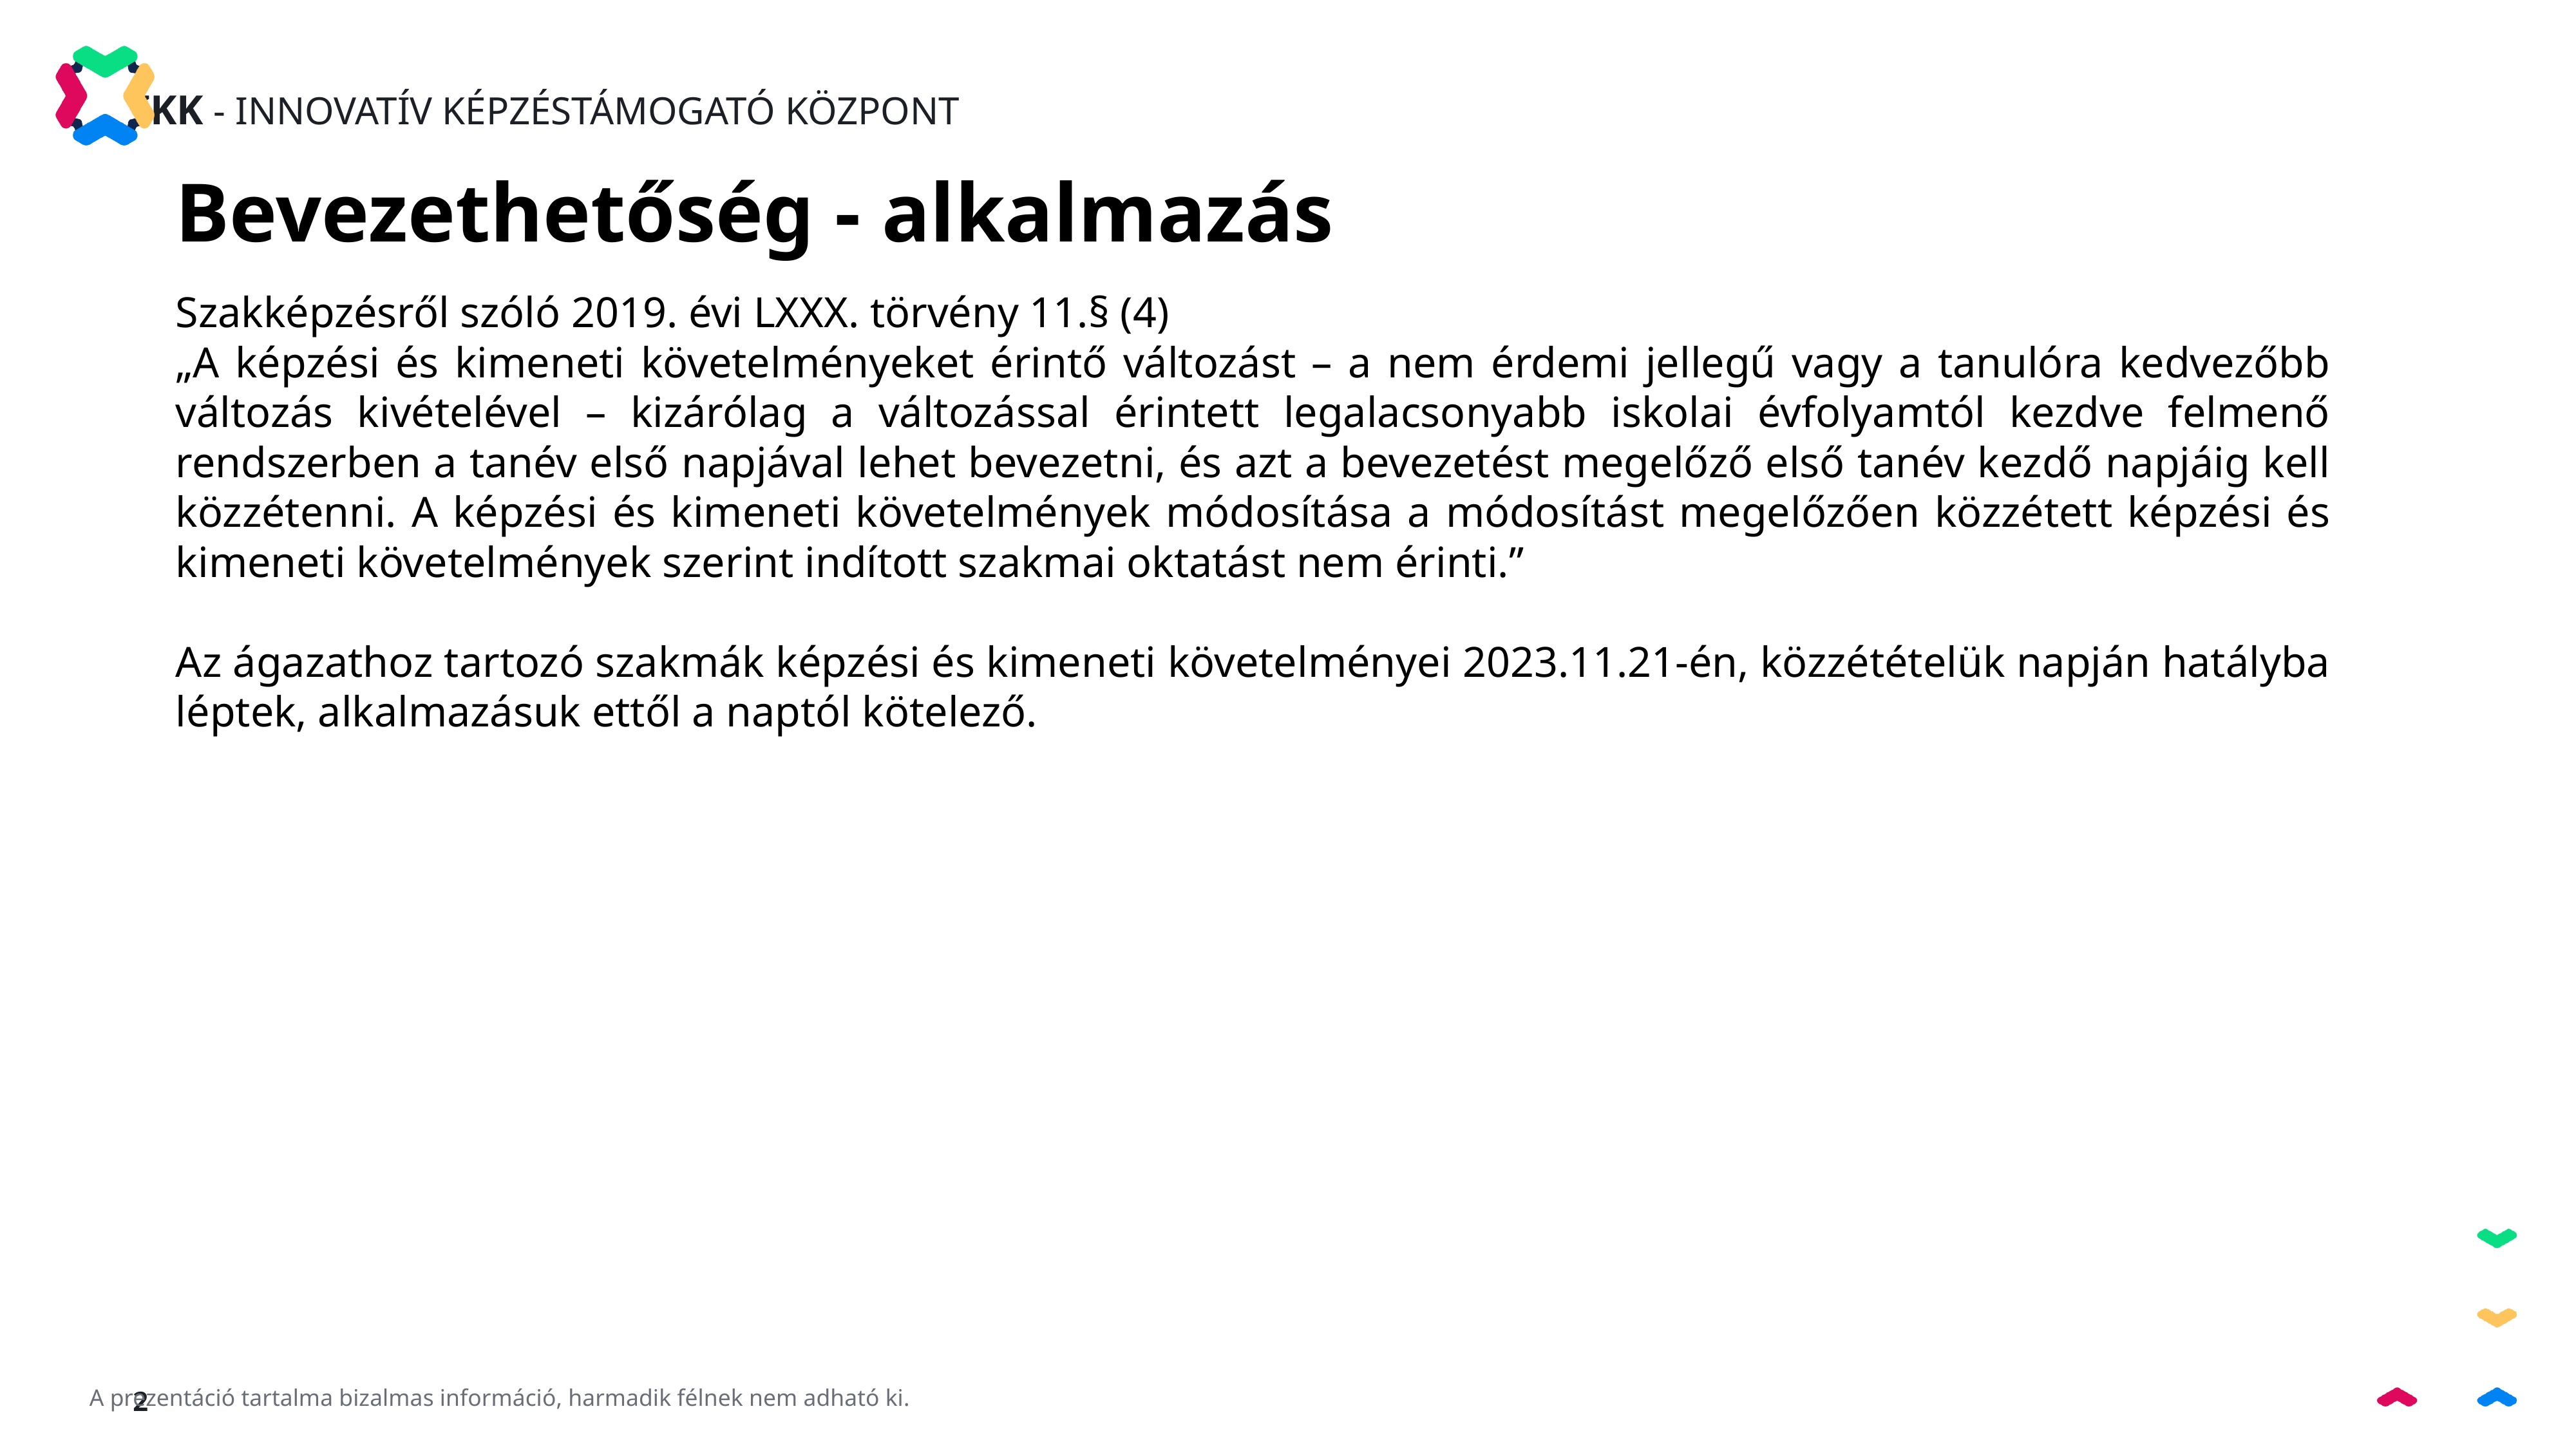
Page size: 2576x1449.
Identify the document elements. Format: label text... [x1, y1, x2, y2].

list Bevezethetőség - alkalmazás [175, 161, 2275, 286]
picture [2377, 1229, 2517, 1406]
list Szakképzésről szóló 2019. évi LXXX. törvény 11.§ (4) „A képzési és kimeneti követelményeket érintő változást – a nem érdemi jellegű vagy a tanulóra kedvezőbb változás kivételével – kizárólag a változással érintett legalacsonyabb iskolai évfolyamtól kezdve felmenő rendszerben a tanév első napjával lehet bevezetni, és azt a bevezetést megelőző első tanév kezdő napjáig kell közzétenni. A képzési és kimeneti követelmények módosítása a módosítást megelőzően közzétett képzési és kimeneti követelmények szerint indított szakmai oktatást nem érinti.” Az ágazathoz tartozó szakmák képzési és kimeneti követelményei 2023.11.21-én, közzétételük napján hatályba léptek, alkalmazásuk ettől a naptól kötelező. [175, 286, 2332, 1288]
picture [55, 46, 155, 146]
